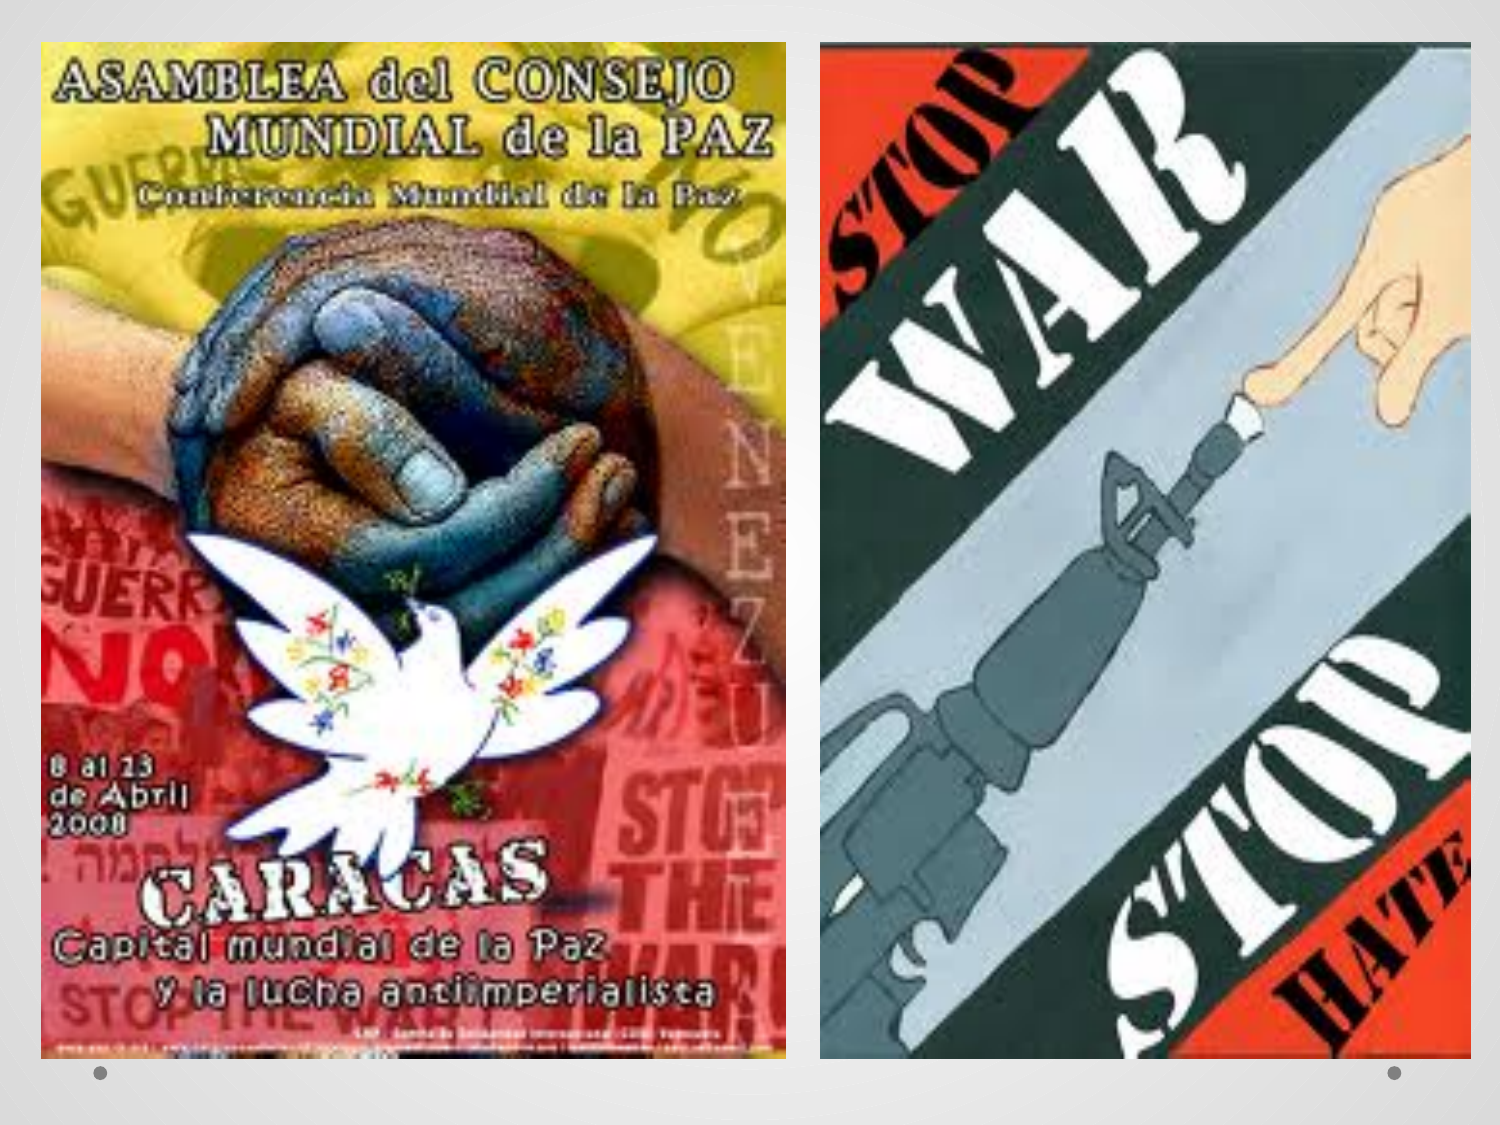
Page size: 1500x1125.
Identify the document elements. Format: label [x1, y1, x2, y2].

list [41, 42, 786, 1059]
picture [820, 42, 1471, 1059]
